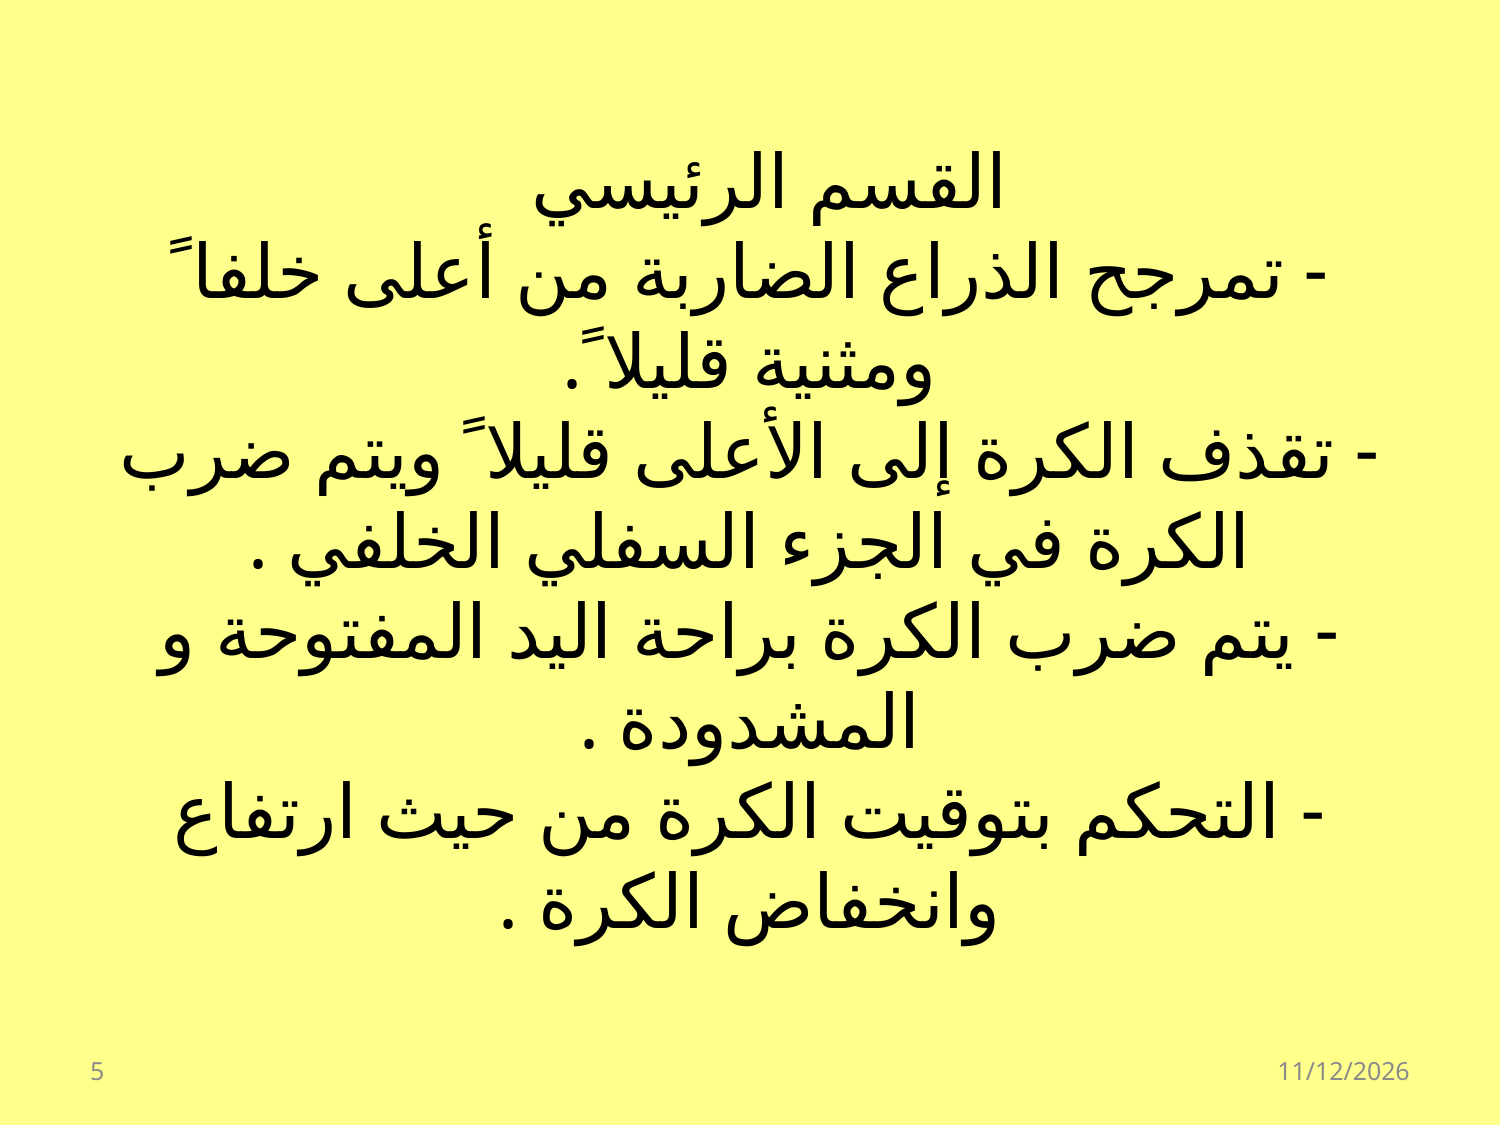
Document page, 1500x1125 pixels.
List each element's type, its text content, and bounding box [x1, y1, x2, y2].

slide_number 5 [75, 1042, 425, 1103]
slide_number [1074, 1042, 1425, 1103]
title القسم الرئيسي - تمرجح الذراع الضاربة من أعلى خلفا ً ومثنية قليلا ً. - تقذف الكرة إلى الأعلى قليلا ً ويتم ضرب الكرة في الجزء السفلي الخلفي . - يتم ضرب الكرة براحة اليد المفتوحة و المشدودة . - التحكم بتوقيت الكرة من حيث ارتفاع وانخفاض الكرة . [75, 45, 1425, 1032]
